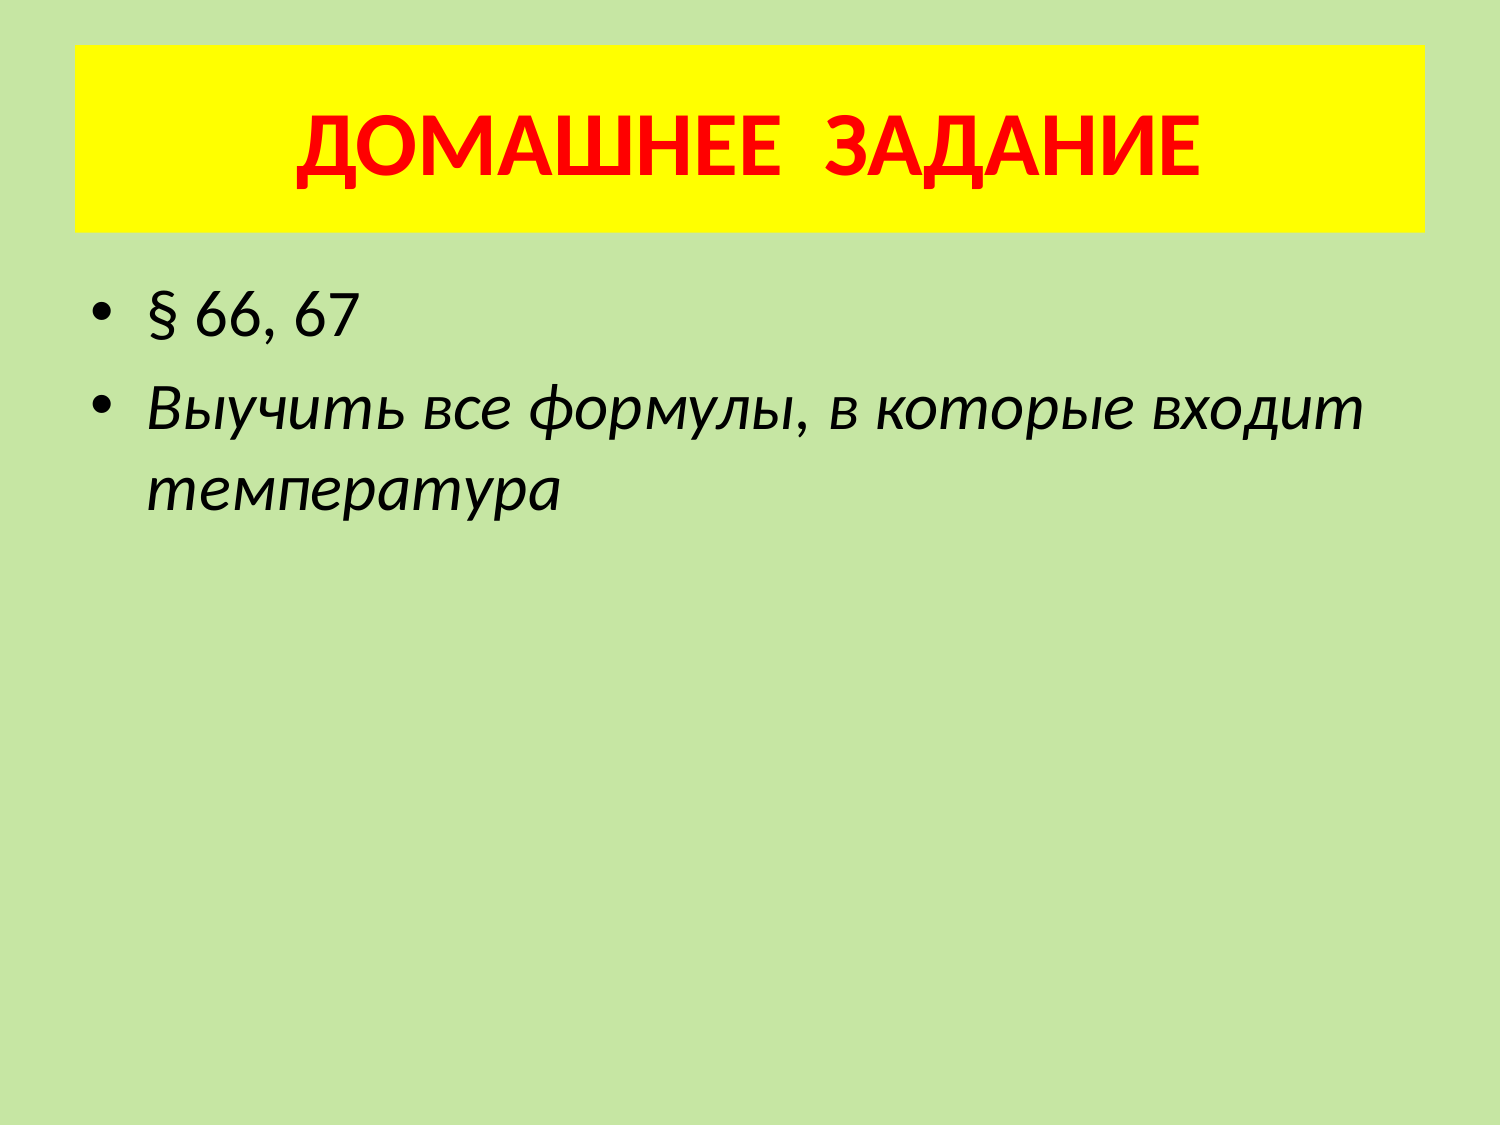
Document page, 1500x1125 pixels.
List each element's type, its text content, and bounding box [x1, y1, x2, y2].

title ДОМАШНЕЕ ЗАДАНИЕ [75, 45, 1425, 233]
list § 66, 67 Выучить все формулы, в которые входит температура [75, 262, 1425, 1005]
